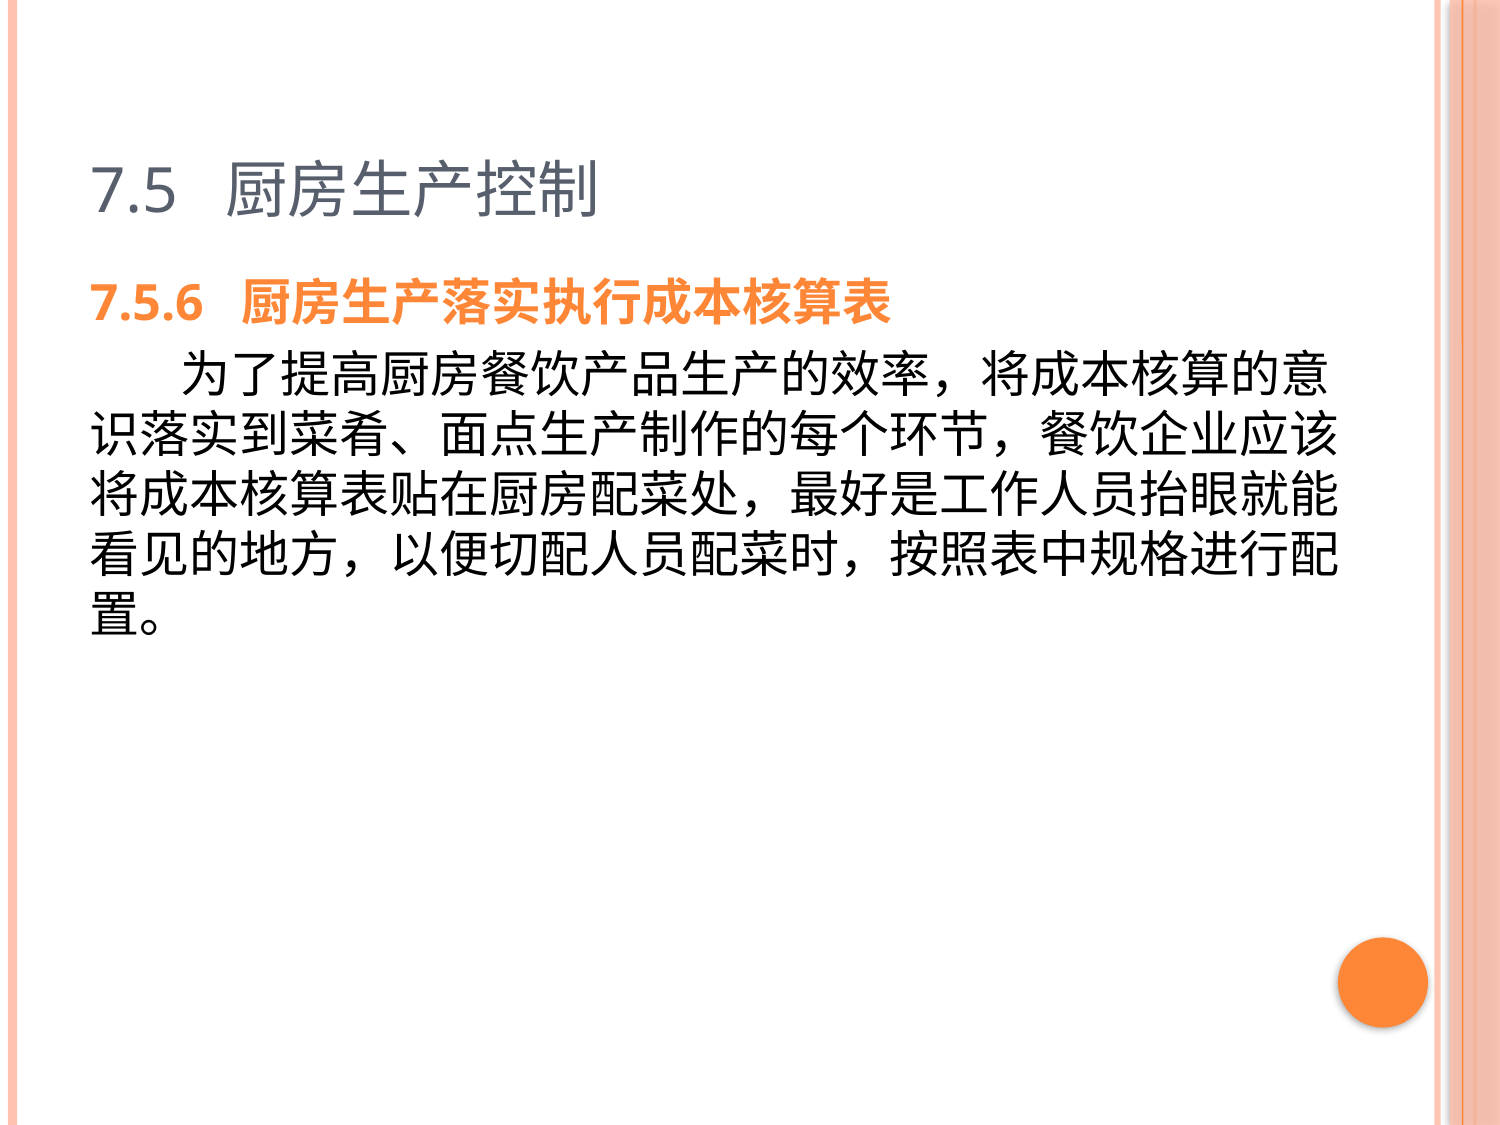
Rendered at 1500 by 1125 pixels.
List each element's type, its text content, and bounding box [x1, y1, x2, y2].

list 7.5.6 厨房生产落实执行成本核算表 为了提高厨房餐饮产品生产的效率，将成本核算的意识落实到菜肴、面点生产制作的每个环节，餐饮企业应该将成本核算表贴在厨房配菜处，最好是工作人员抬眼就能看见的地方，以便切配人员配菜时，按照表中规格进行配置。 [74, 262, 1395, 1063]
title 7.5 厨房生产控制 [75, 45, 1300, 233]
